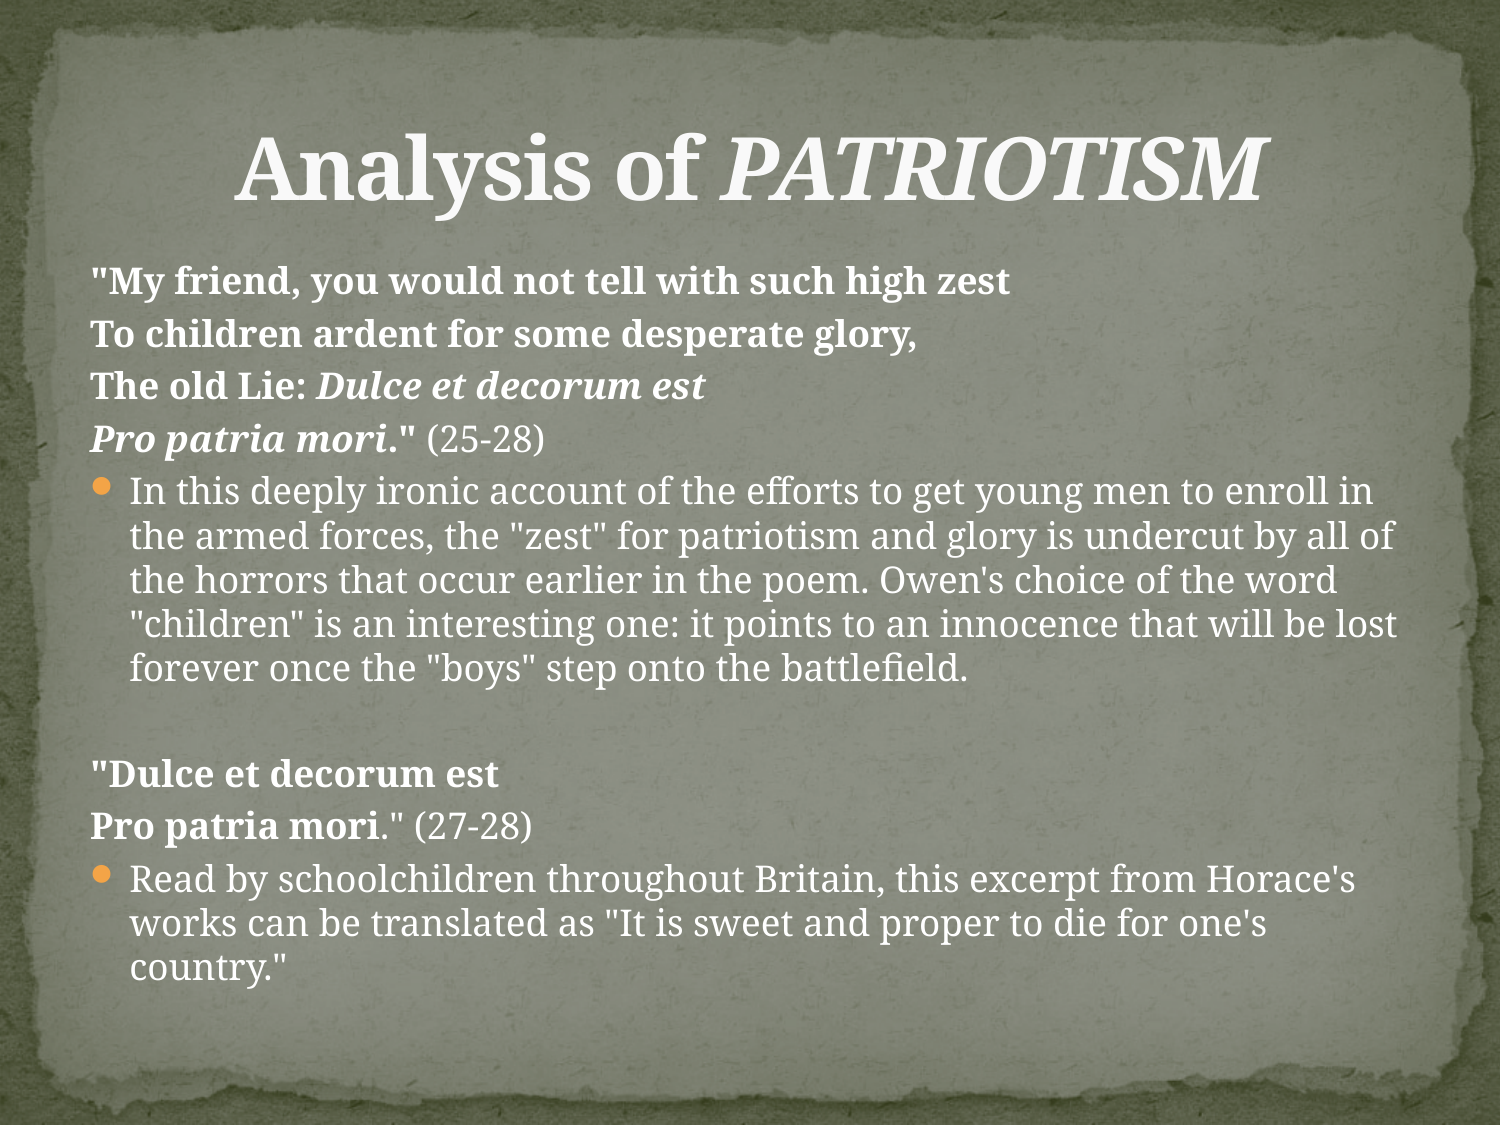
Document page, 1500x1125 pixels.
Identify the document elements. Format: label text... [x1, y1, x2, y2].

title Analysis of PATRIOTISM [74, 24, 1425, 225]
list "My friend, you would not tell with such high zest To children ardent for some desperate glory, The old Lie: Dulce et decorum est Pro patria mori." (25-28) In this deeply ironic account of the efforts to get young men to enroll in the armed forces, the "zest" for patriotism and glory is undercut by all of the horrors that occur earlier in the poem. Owen's choice of the word "children" is an interesting one: it points to an innocence that will be lost forever once the "boys" step onto the battlefield. "Dulce et decorum est Pro patria mori." (27-28) Read by schoolchildren throughout Britain, this excerpt from Horace's works can be translated as "It is sweet and proper to die for one's country." [74, 249, 1426, 1001]
